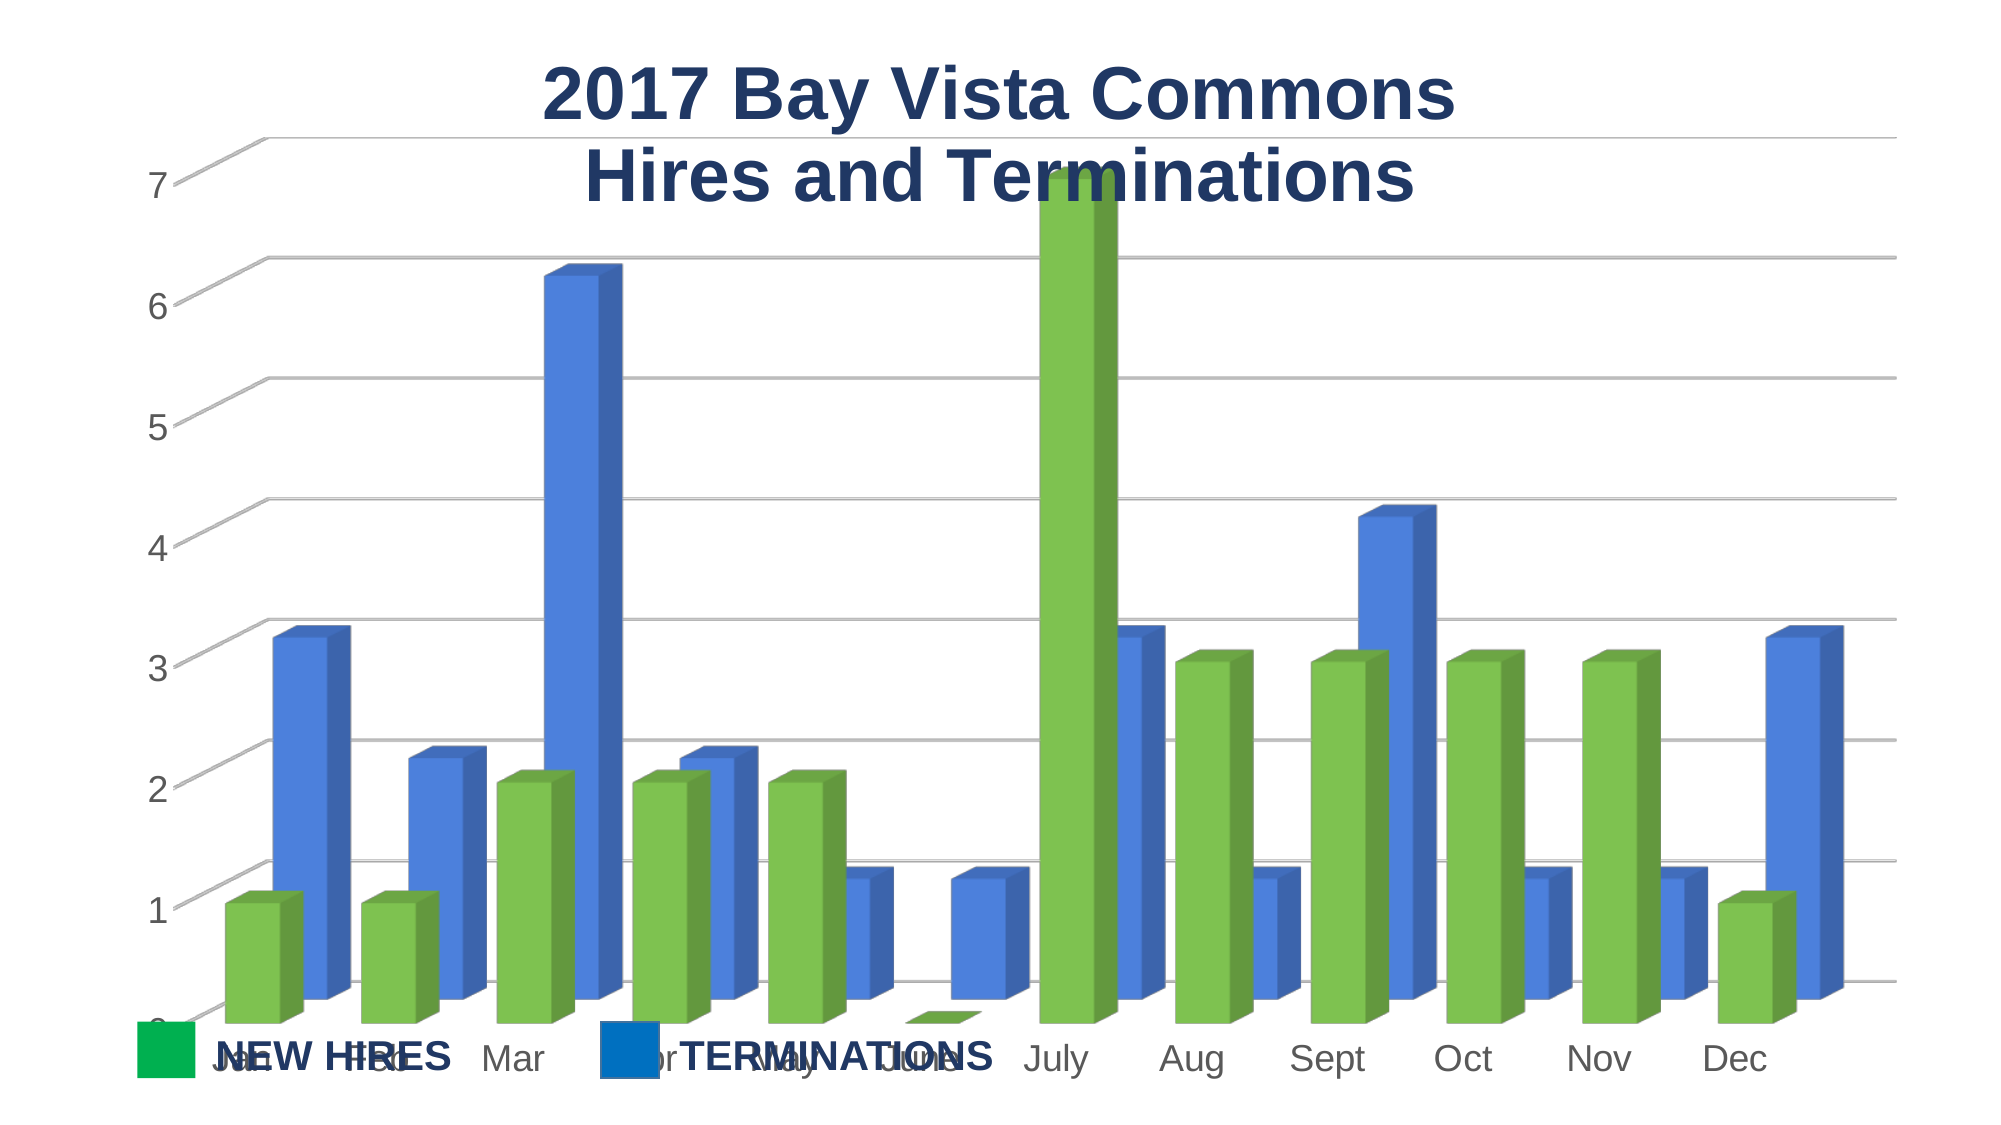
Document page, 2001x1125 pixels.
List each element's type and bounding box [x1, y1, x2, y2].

chart [39, 25, 1962, 1100]
